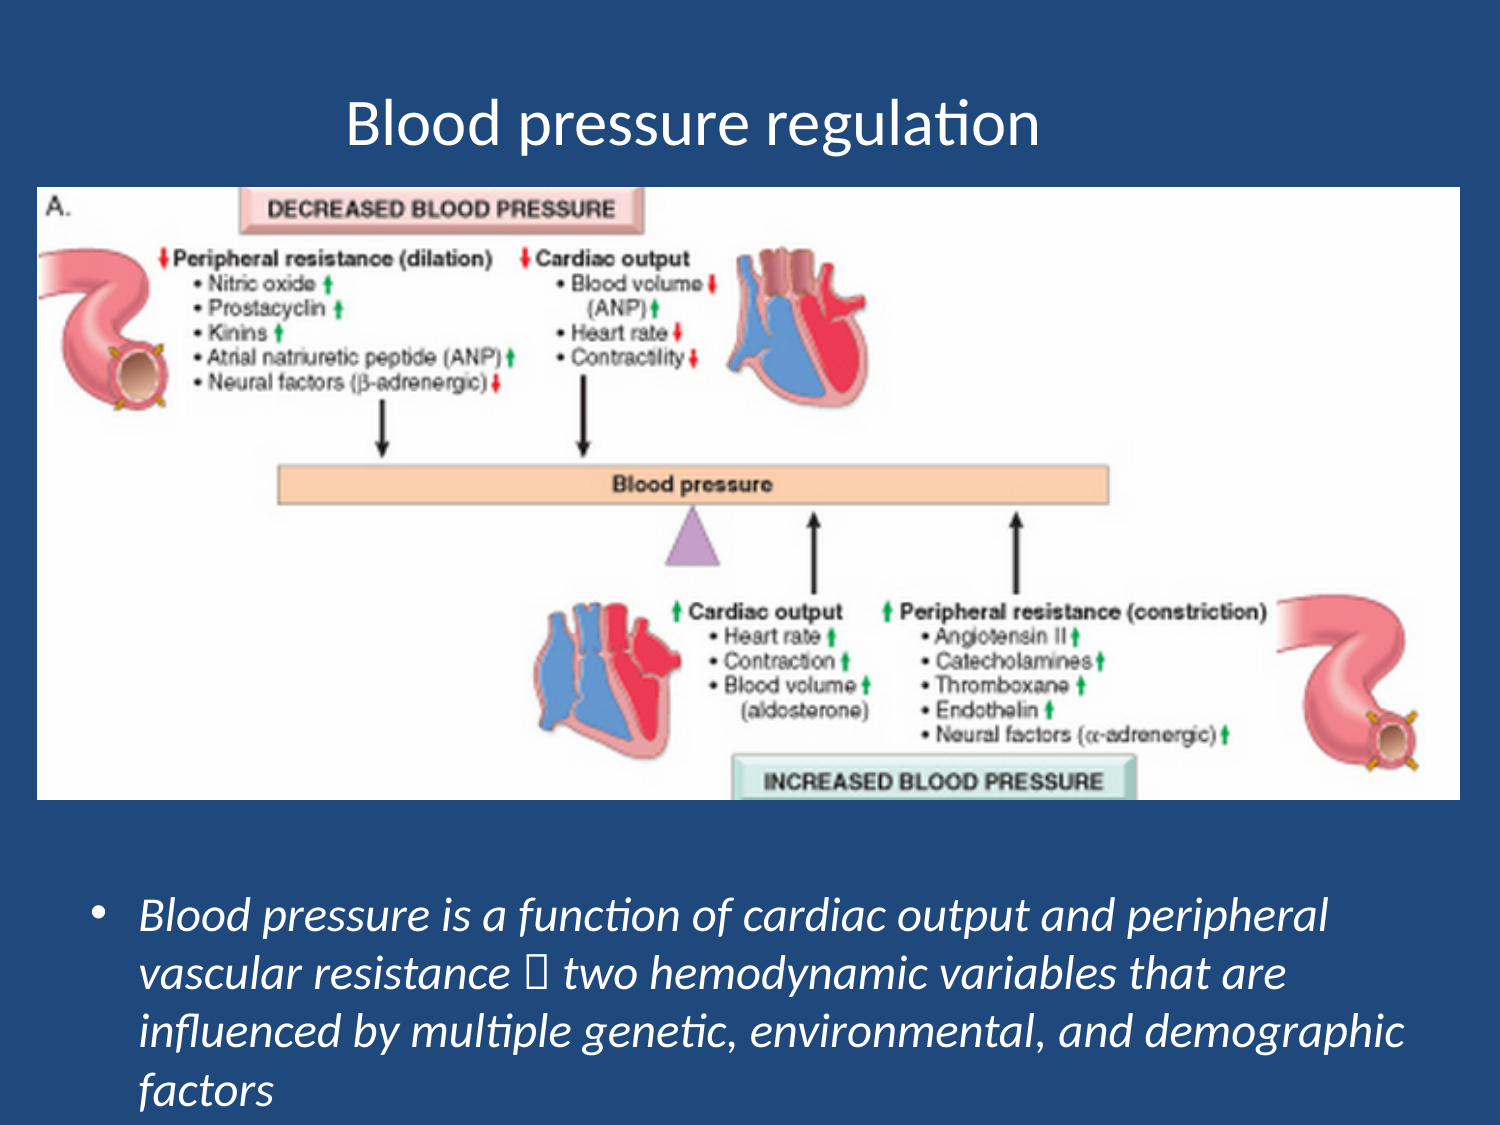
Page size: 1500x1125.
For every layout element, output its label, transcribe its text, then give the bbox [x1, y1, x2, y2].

picture [37, 187, 1460, 801]
title Blood pressure regulation [87, 24, 1300, 185]
list Blood pressure is a function of cardiac output and peripheral vascular resistance  two hemodynamic variables that are influenced by multiple genetic, environmental, and demographic factors [75, 875, 1425, 1125]
